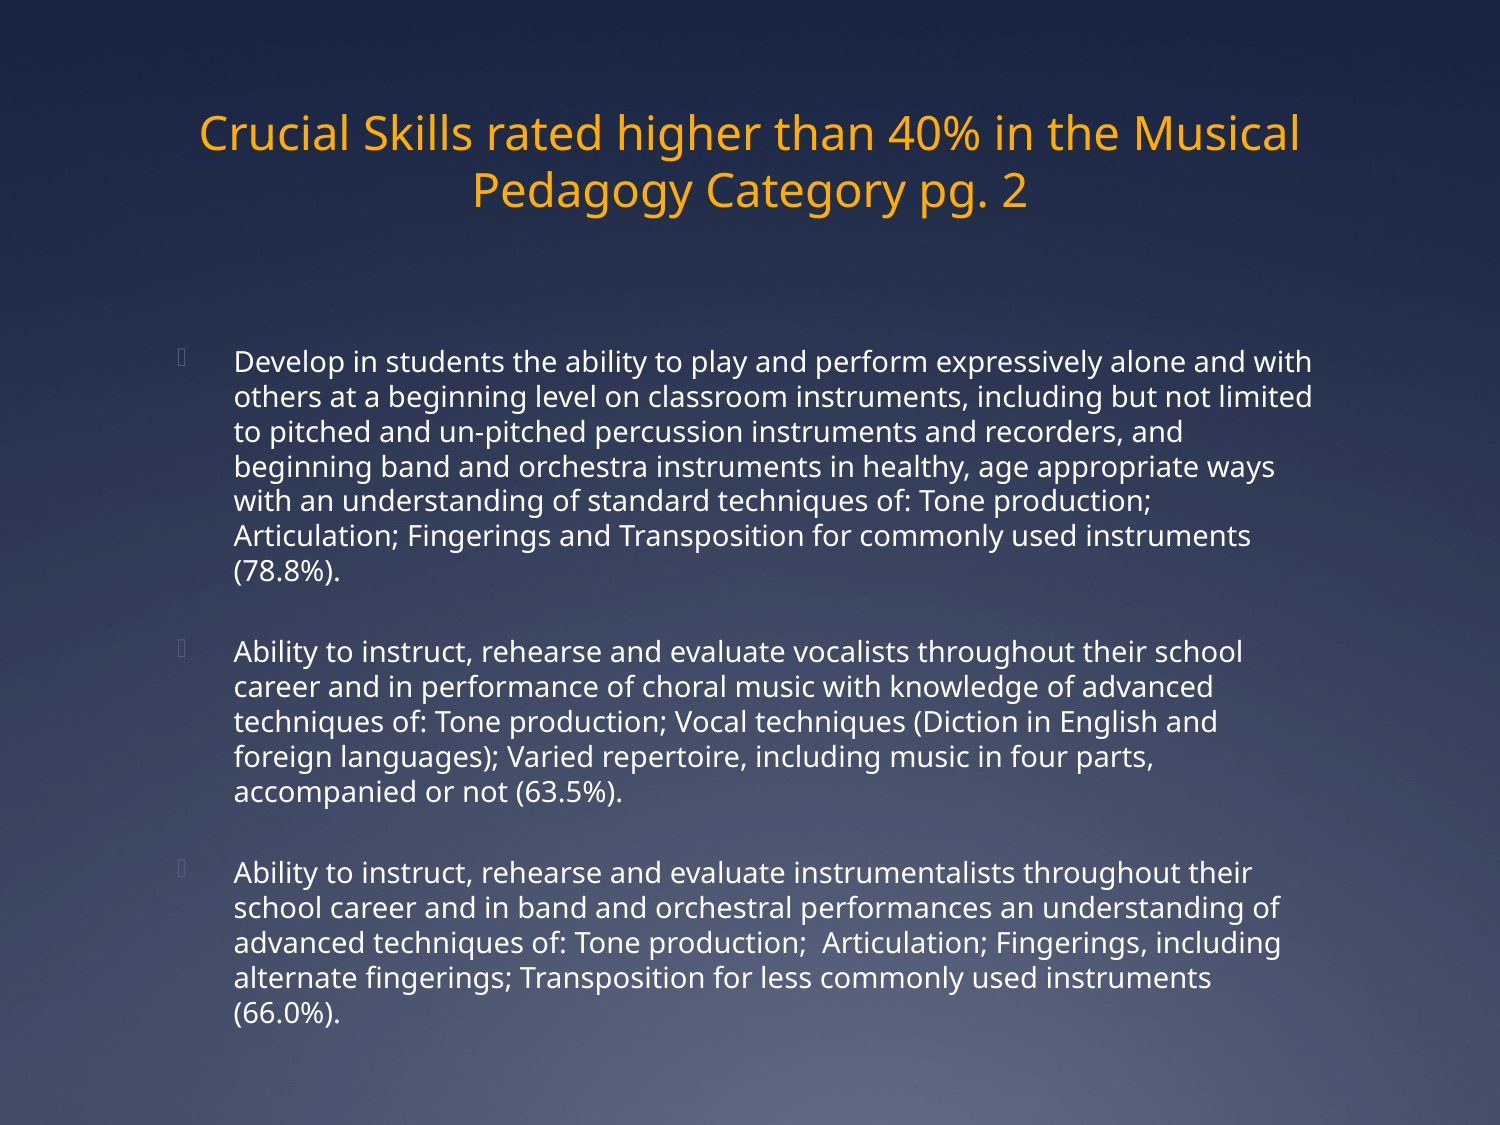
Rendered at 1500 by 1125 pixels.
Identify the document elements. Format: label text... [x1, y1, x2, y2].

list Develop in students the ability to play and perform expressively alone and with others at a beginning level on classroom instruments, including but not limited to pitched and un-pitched percussion instruments and recorders, and beginning band and orchestra instruments in healthy, age appropriate ways with an understanding of standard techniques of: Tone production; Articulation; Fingerings and Transposition for commonly used instruments (78.8%). Ability to instruct, rehearse and evaluate vocalists throughout their school career and in performance of choral music with knowledge of advanced techniques of: Tone production; Vocal techniques (Diction in English and foreign languages); Varied repertoire, including music in four parts, accompanied or not (63.5%). Ability to instruct, rehearse and evaluate instrumentalists throughout their school career and in band and orchestral performances an understanding of advanced techniques of: Tone production; Articulation; Fingerings, including alternate fingerings; Transposition for less commonly used instruments (66.0%). [161, 335, 1338, 1006]
title Crucial Skills rated higher than 40% in the Musical Pedagogy Category pg. 2 [100, 95, 1400, 226]
